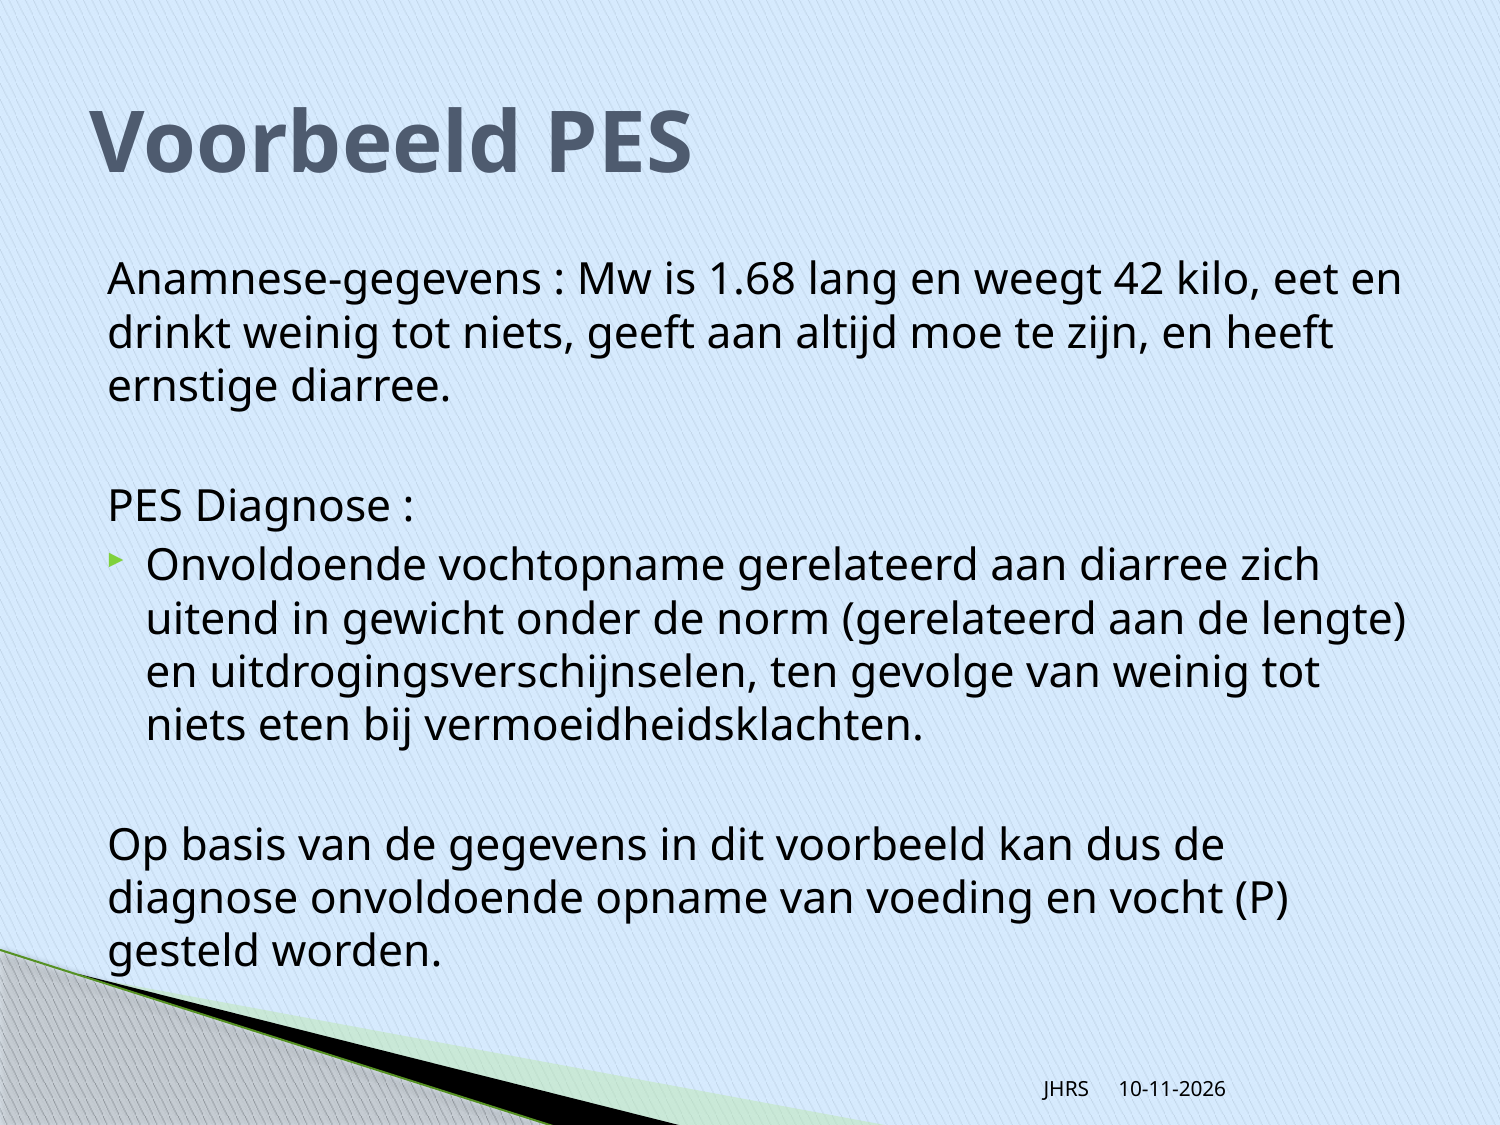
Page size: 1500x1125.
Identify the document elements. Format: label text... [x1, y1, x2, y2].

footer JHRS [718, 1051, 1105, 1112]
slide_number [1105, 1051, 1419, 1112]
title Voorbeeld PES [75, 45, 1425, 233]
list Anamnese-gegevens : Mw is 1.68 lang en weegt 42 kilo, eet en drinkt weinig tot niets, geeft aan altijd moe te zijn, en heeft ernstige diarree. PES Diagnose : Onvoldoende vochtopname gerelateerd aan diarree zich uitend in gewicht onder de norm (gerelateerd aan de lengte) en uitdrogingsverschijnselen, ten gevolge van weinig tot niets eten bij vermoeidheidsklachten. Op basis van de gegevens in dit voorbeeld kan dus de diagnose onvoldoende opname van voeding en vocht (P) gesteld worden. [75, 243, 1425, 986]
